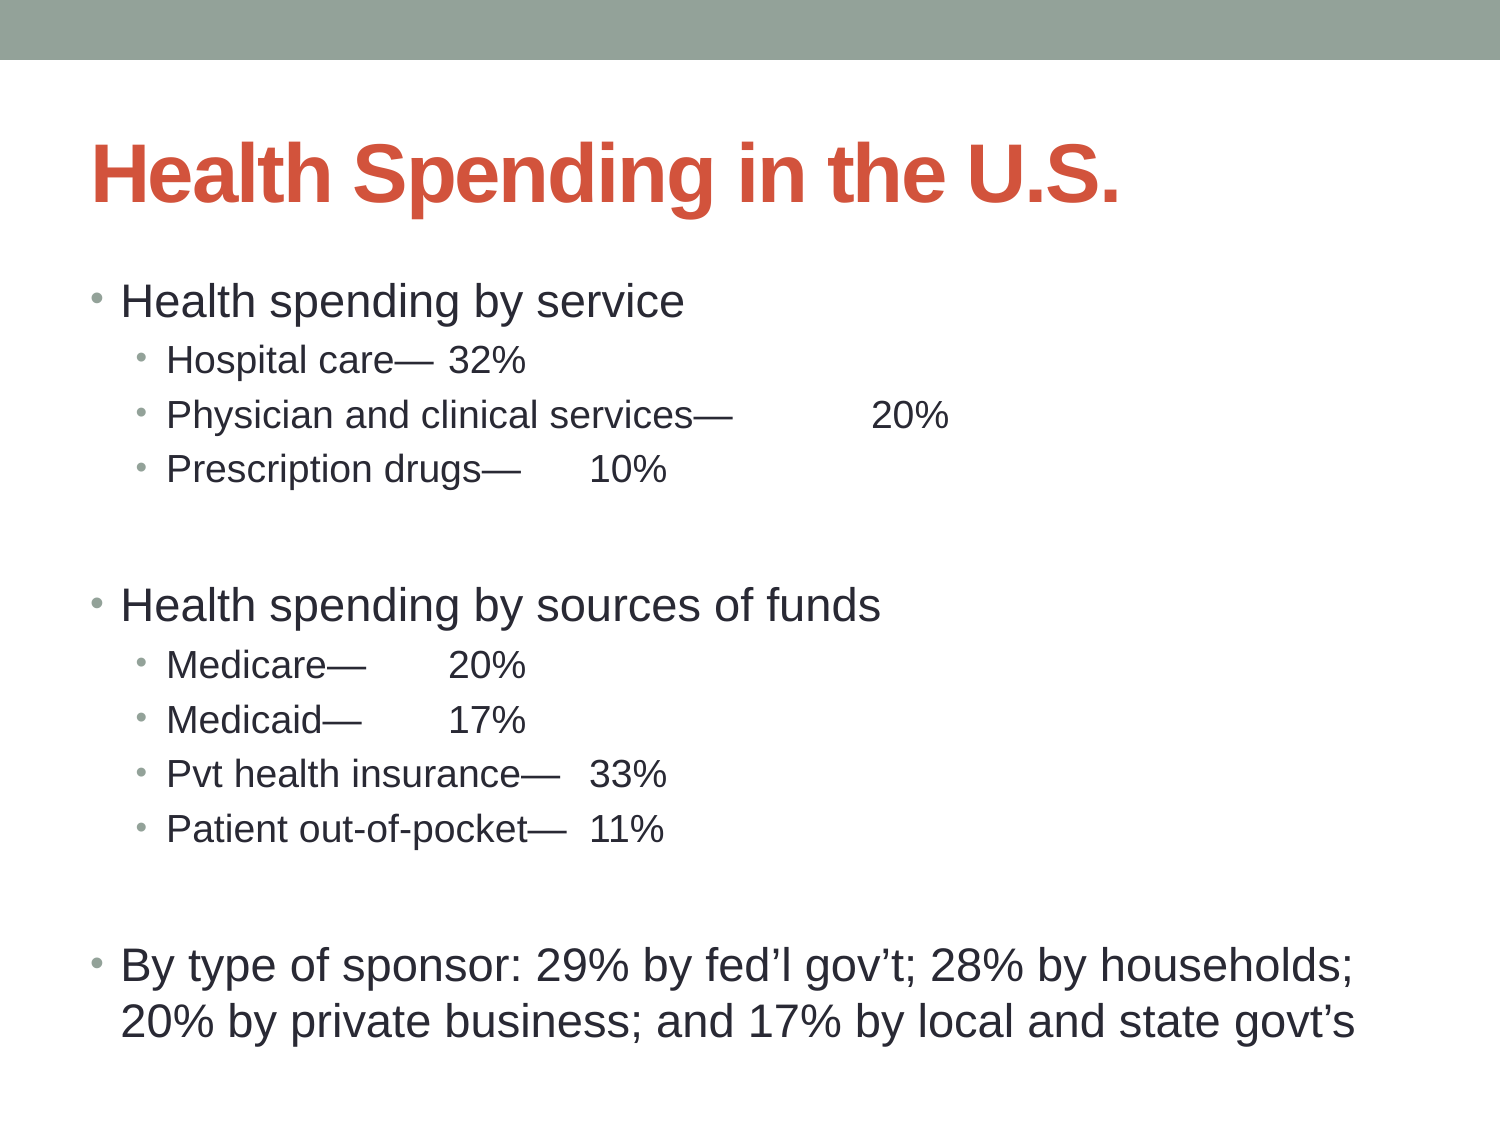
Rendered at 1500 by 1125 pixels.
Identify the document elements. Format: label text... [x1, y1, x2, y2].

list Health spending by service Hospital care— 32% Physician and clinical services— 20% Prescription drugs— 10% Health spending by sources of funds Medicare— 20% Medicaid— 17% Pvt health insurance— 33% Patient out-of-pocket— 11% By type of sponsor: 29% by fed’l gov’t; 28% by households; 20% by private business; and 17% by local and state govt’s [75, 262, 1425, 1063]
title Health Spending in the U.S. [75, 87, 1425, 250]
